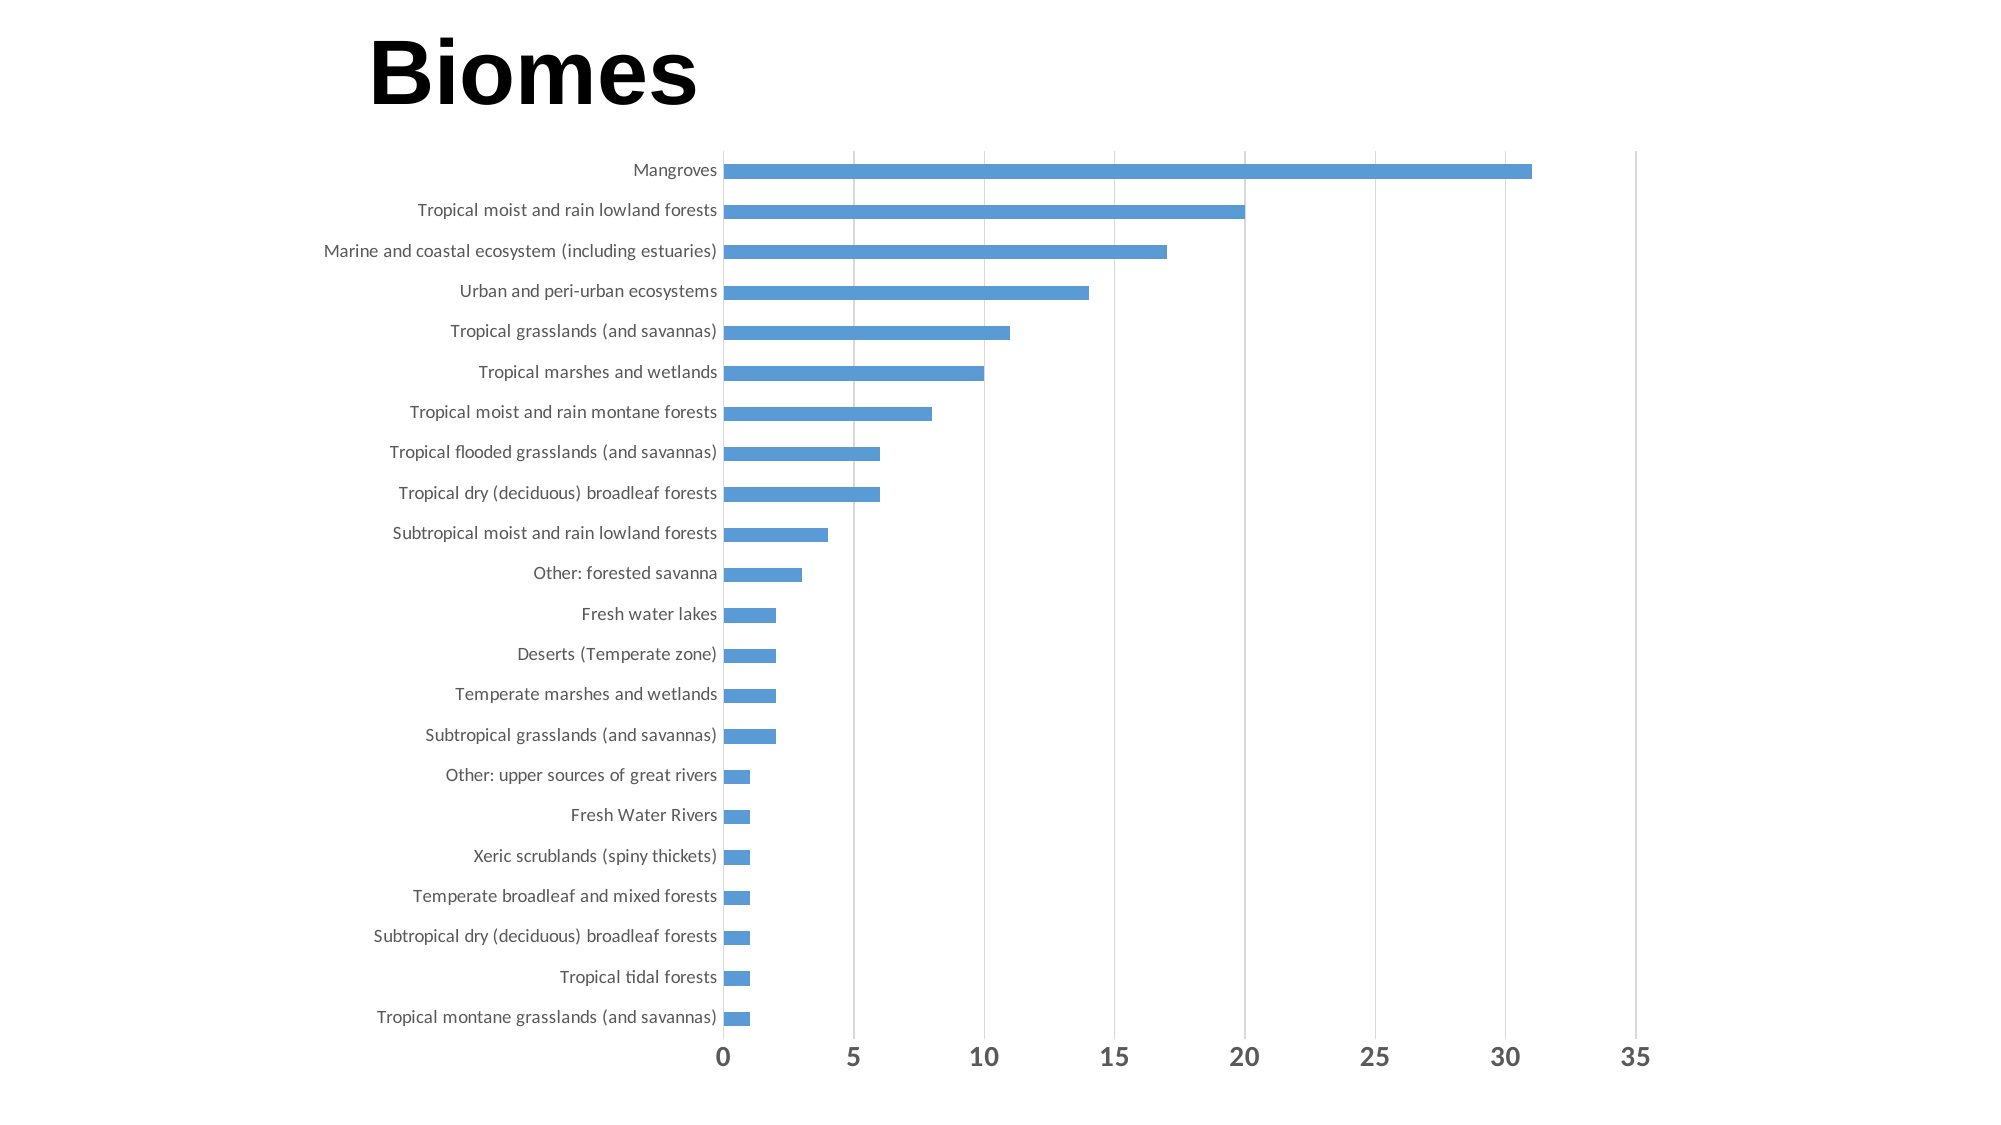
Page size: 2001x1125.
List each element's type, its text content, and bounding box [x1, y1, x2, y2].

chart [296, 132, 1680, 1095]
title Biomes [353, 0, 1647, 132]
